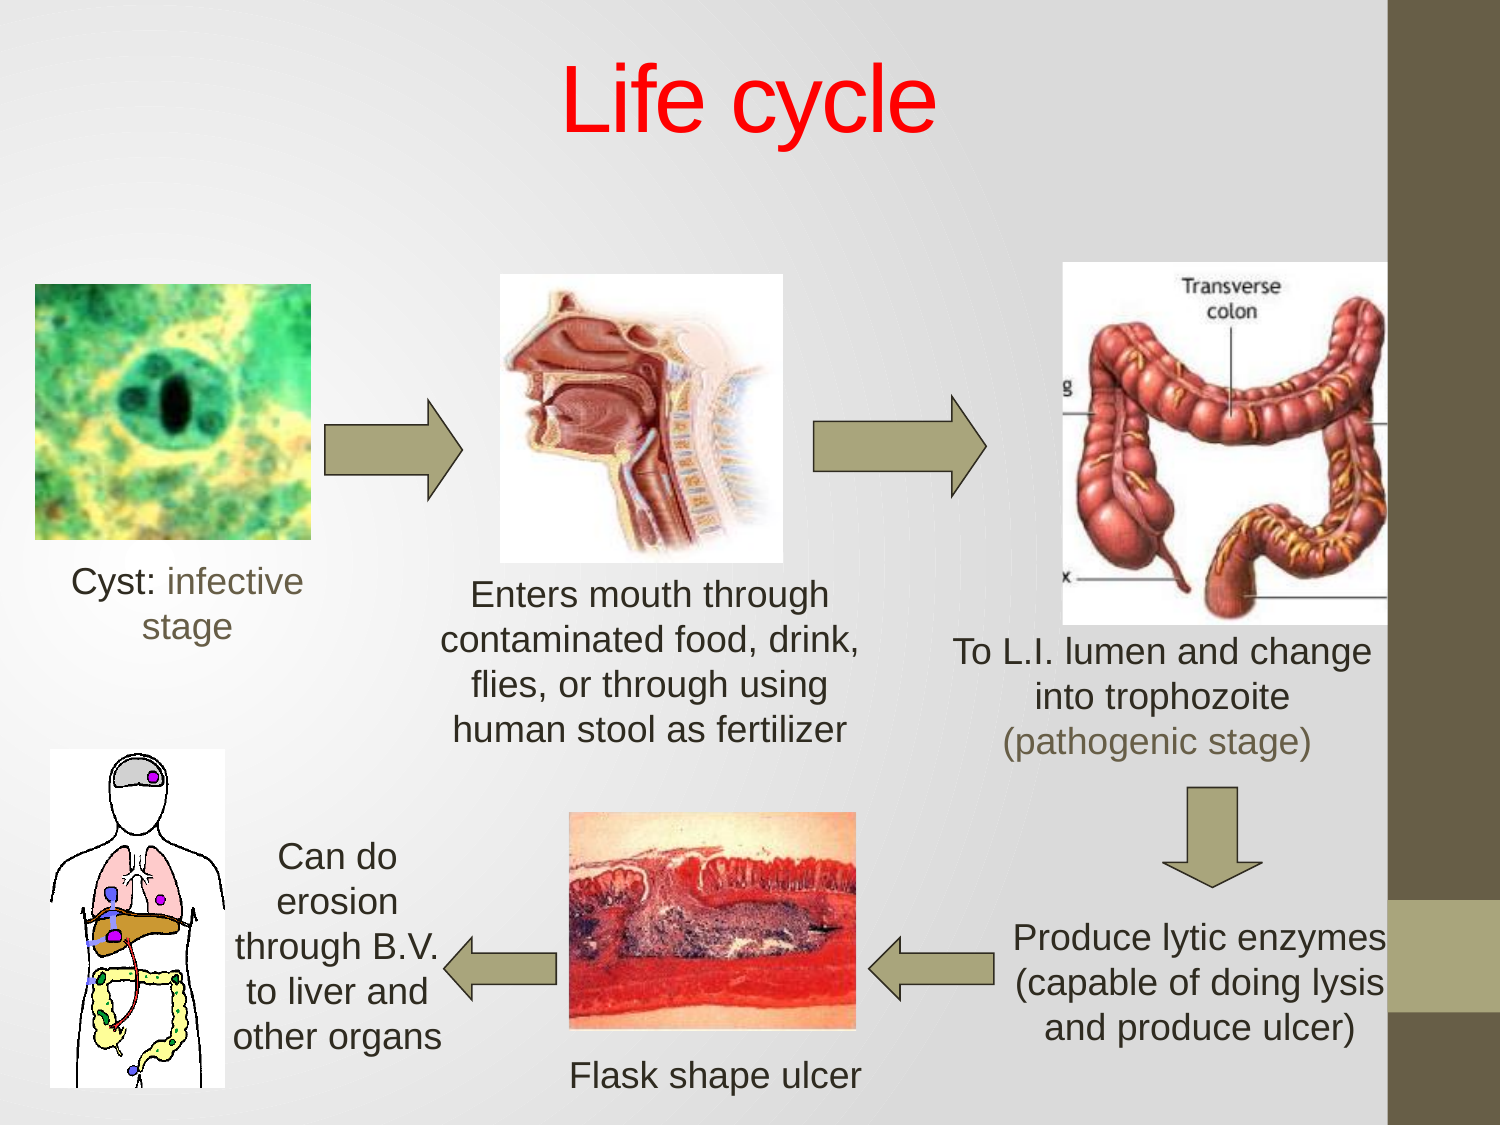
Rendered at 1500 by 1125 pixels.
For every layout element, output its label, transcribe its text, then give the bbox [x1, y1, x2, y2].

text_box [1162, 787, 1263, 888]
text_box Cyst: infective stage [50, 549, 325, 655]
picture [499, 274, 783, 563]
picture [1061, 261, 1388, 626]
text_box [813, 396, 987, 497]
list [34, 284, 311, 541]
text_box Enters mouth through contaminated food, drink, flies, or through using human stool as fertilizer [399, 562, 900, 758]
text_box [868, 937, 994, 1000]
picture [49, 749, 226, 1088]
text_box Can do erosion through B.V. to liver and other organs [236, 824, 463, 1065]
text_box Flask shape ulcer [515, 1043, 916, 1103]
text_box Produce lytic enzymes (capable of doing lysis and produce ulcer) [974, 905, 1425, 1055]
picture [568, 811, 857, 1031]
text_box To L.I. lumen and change into trophozoite (pathogenic stage) [931, 619, 1394, 770]
text_box [324, 399, 463, 500]
title Life cycle [75, 0, 1425, 188]
text_box [463, 937, 557, 1000]
